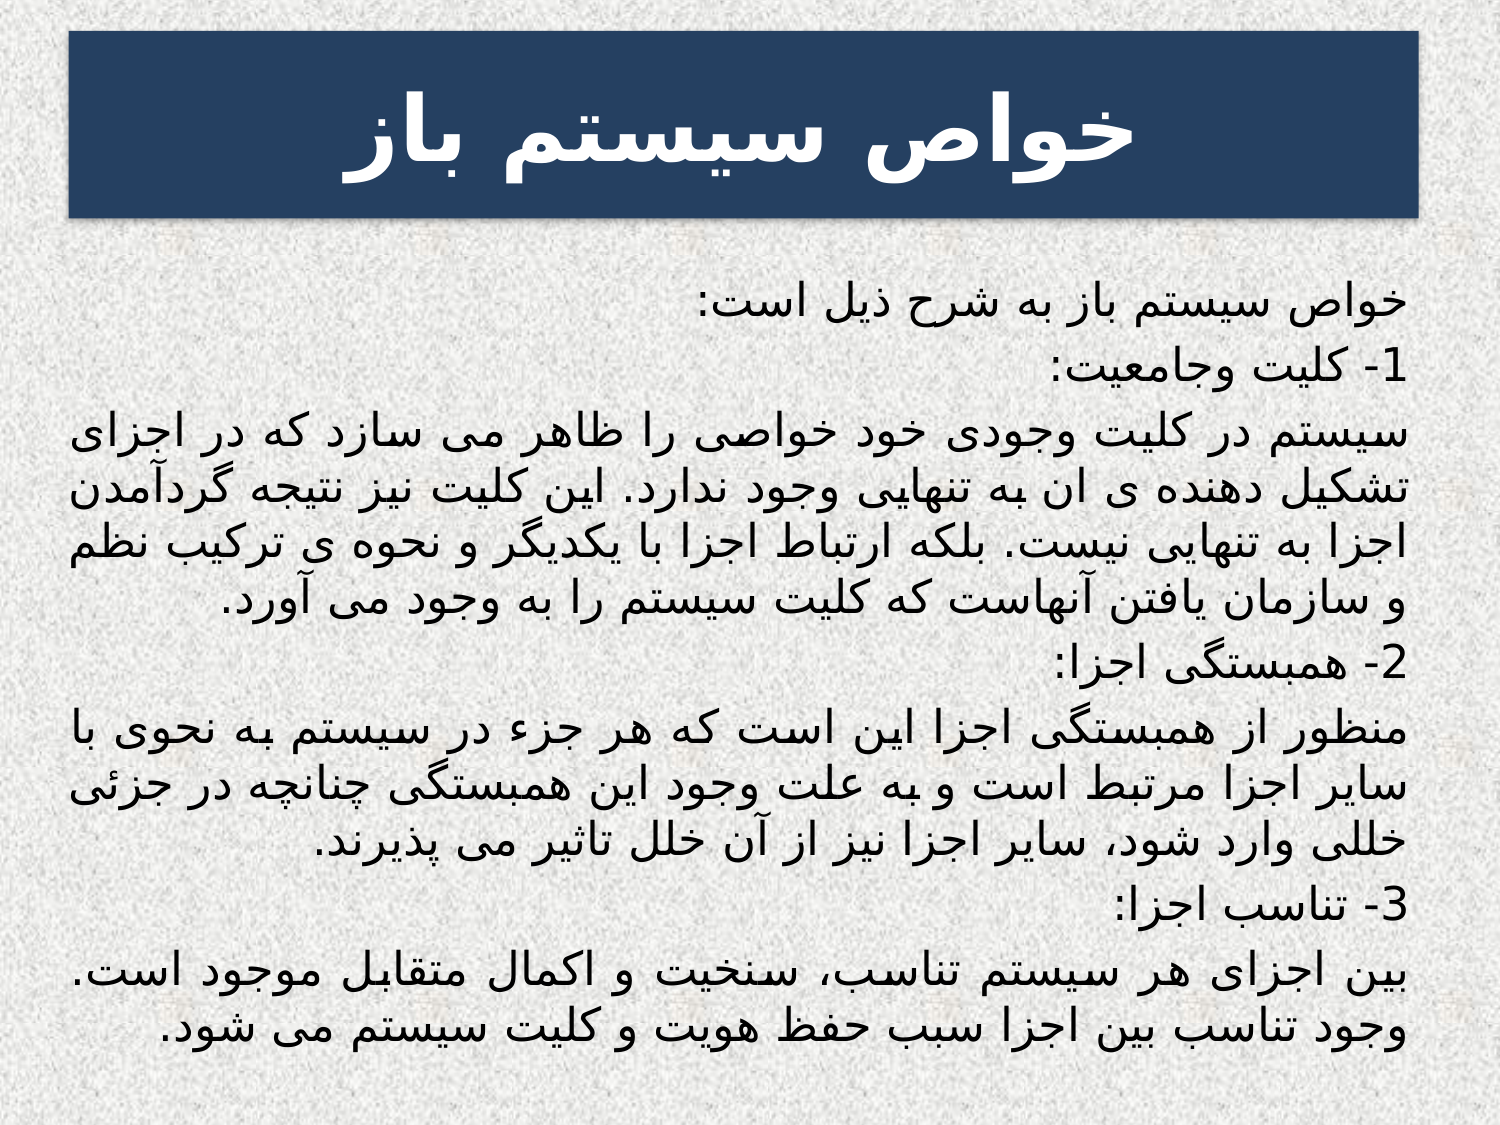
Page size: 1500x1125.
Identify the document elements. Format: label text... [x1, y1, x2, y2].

list خواص سیستم باز به شرح ذیل است: 1- کلیت وجامعیت: سیستم در کلیت وجودی خود خواصی را ظاهر می سازد که در اجزای تشکیل دهنده ی ان به تنهایی وجود ندارد. این کلیت نیز نتیجه گردآمدن اجزا به تنهایی نیست. بلکه ارتباط اجزا با یکدیگر و نحوه ی ترکیب نظم و سازمان یافتن آنهاست که کلیت سیستم را به وجود می آورد. 2- همبستگی اجزا: منظور از همبستگی اجزا این است که هر جزء در سیستم به نحوی با سایر اجزا مرتبط است و به علت وجود این همبستگی چنانچه در جزئی خللی وارد شود، سایر اجزا نیز از آن خلل تاثیر می پذیرند. 3- تناسب اجزا: بین اجزای هر سیستم تناسب، سنخیت و اکمال متقابل موجود است. وجود تناسب بین اجزا سبب حفظ هویت و کلیت سیستم می شود. [53, 262, 1425, 1071]
picture [0, 0, 1500, 1125]
title خواص سیستم باز [68, 30, 1419, 219]
